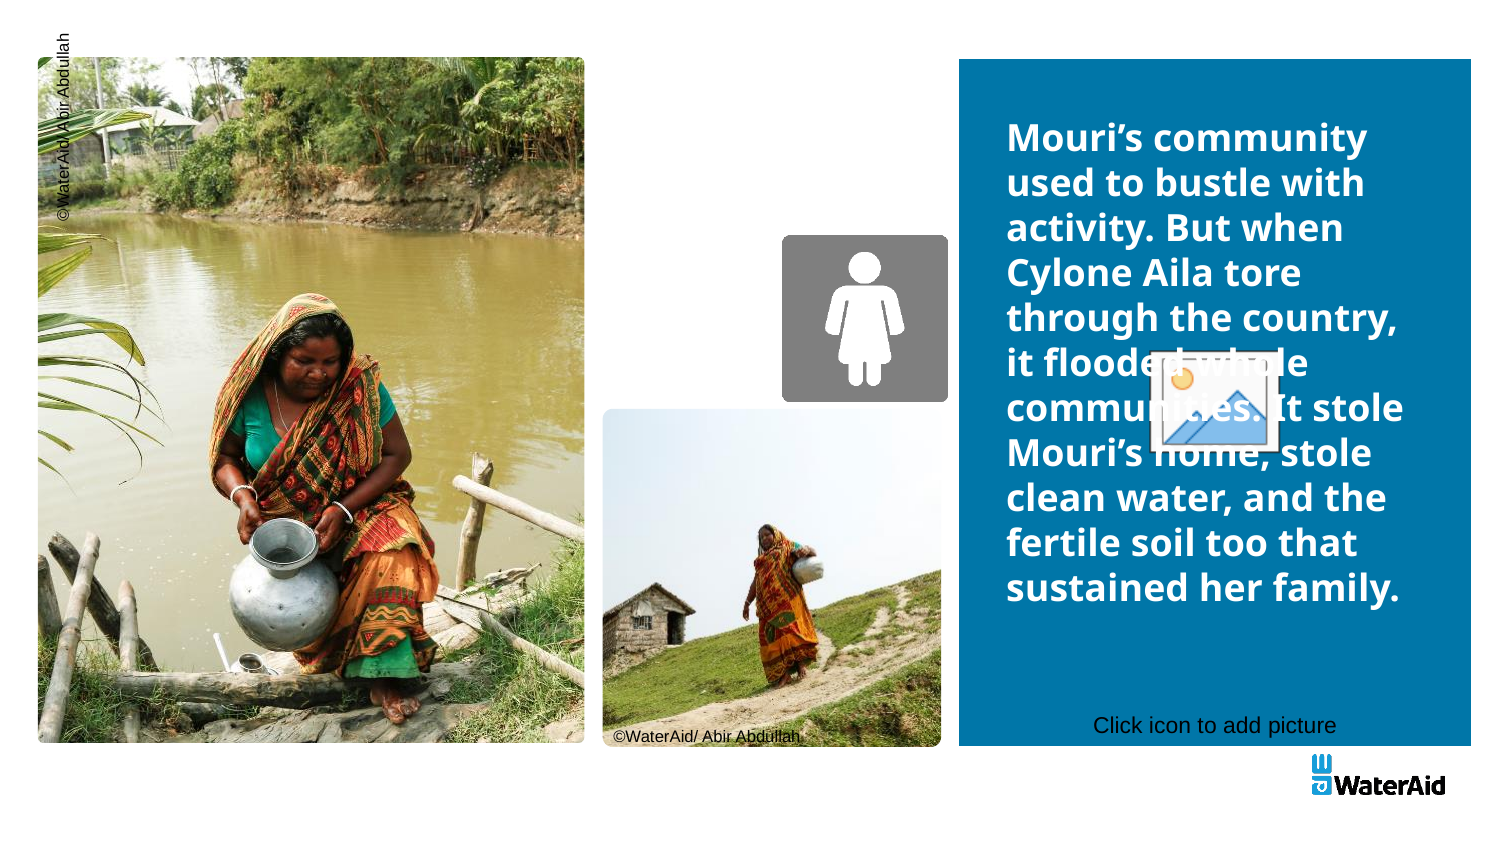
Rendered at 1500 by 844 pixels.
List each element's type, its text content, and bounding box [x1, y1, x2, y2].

picture [1213, 311, 1230, 331]
picture [1343, 532, 1356, 556]
picture [1193, 221, 1211, 241]
picture [1150, 491, 1167, 511]
picture [1274, 573, 1287, 600]
picture [1088, 401, 1118, 420]
picture [781, 235, 949, 402]
picture [1067, 221, 1072, 240]
picture [1374, 393, 1378, 420]
picture [1352, 446, 1370, 466]
picture [1158, 168, 1176, 196]
picture [1027, 401, 1046, 421]
picture [1226, 581, 1243, 601]
picture [1069, 577, 1083, 601]
picture [1009, 176, 1027, 196]
picture [1189, 303, 1207, 330]
picture [1089, 266, 1107, 285]
picture [1279, 532, 1292, 556]
picture [1293, 483, 1311, 511]
picture [602, 408, 942, 748]
picture [1350, 401, 1368, 421]
picture [1247, 536, 1266, 556]
picture [1077, 221, 1096, 240]
picture [1313, 581, 1343, 600]
picture [1144, 260, 1167, 285]
picture [1216, 217, 1229, 241]
picture [1106, 172, 1120, 196]
picture [1312, 754, 1445, 795]
picture [1354, 311, 1366, 330]
picture [1322, 131, 1326, 150]
picture [1367, 491, 1385, 511]
picture [1110, 217, 1123, 241]
picture [1007, 307, 1021, 331]
picture [1326, 172, 1339, 196]
picture [1242, 266, 1261, 286]
picture [1127, 446, 1141, 466]
picture [1342, 438, 1346, 465]
picture [1008, 401, 1023, 421]
picture [1008, 581, 1022, 601]
picture [1317, 176, 1321, 195]
picture [1119, 125, 1124, 133]
picture [1168, 573, 1186, 601]
picture [1061, 532, 1074, 556]
picture [1028, 483, 1033, 510]
picture [1225, 507, 1230, 515]
picture [1044, 131, 1062, 151]
picture [1264, 311, 1282, 331]
picture [1028, 581, 1046, 601]
picture [1074, 168, 1092, 196]
picture [1241, 168, 1245, 195]
picture [1117, 491, 1147, 510]
picture [1050, 311, 1062, 330]
picture [1152, 536, 1170, 556]
picture [1119, 440, 1124, 448]
picture [1061, 491, 1078, 511]
picture [1171, 307, 1184, 331]
picture [37, 56, 585, 744]
picture [1212, 491, 1225, 510]
picture [1091, 528, 1095, 555]
picture [1325, 487, 1338, 511]
picture [1046, 536, 1058, 555]
picture [1371, 581, 1390, 609]
picture [1389, 327, 1394, 335]
picture [1172, 266, 1176, 285]
picture [1175, 131, 1193, 151]
picture [1335, 307, 1349, 331]
picture [1189, 491, 1207, 511]
picture [1251, 176, 1269, 196]
picture [1194, 266, 1211, 286]
picture [1008, 221, 1025, 241]
picture [1138, 303, 1156, 330]
picture [1072, 356, 1090, 376]
picture [1133, 536, 1147, 556]
picture [1199, 131, 1229, 150]
picture [1245, 491, 1262, 511]
picture [1092, 131, 1105, 150]
picture [1127, 131, 1141, 151]
picture [1146, 581, 1163, 601]
picture [1267, 266, 1279, 285]
picture [1052, 581, 1066, 601]
picture [1010, 125, 1037, 150]
picture [1055, 258, 1059, 285]
text_box ©WaterAid/ Abir Abdullah [38, 18, 81, 55]
picture [1176, 536, 1180, 555]
picture [1202, 573, 1220, 600]
picture [1009, 356, 1014, 375]
picture [1122, 581, 1140, 600]
picture [1347, 131, 1366, 159]
picture [1101, 536, 1119, 556]
picture [1207, 532, 1220, 556]
picture [1282, 176, 1312, 195]
picture [1044, 446, 1062, 466]
picture [1172, 487, 1185, 511]
picture [1125, 401, 1143, 421]
picture [1205, 176, 1219, 196]
picture [1068, 446, 1086, 466]
picture [1079, 536, 1084, 555]
picture [1282, 266, 1299, 286]
picture [1031, 221, 1046, 241]
picture [1092, 446, 1105, 465]
picture [1007, 528, 1021, 555]
picture [1300, 221, 1317, 241]
picture [1249, 581, 1261, 600]
picture [1142, 348, 1285, 466]
picture [1065, 311, 1084, 331]
picture [1343, 483, 1361, 510]
picture [1085, 491, 1103, 510]
picture [1110, 581, 1115, 600]
picture [1126, 221, 1145, 249]
picture [1068, 131, 1086, 151]
picture [1124, 176, 1142, 196]
picture [1344, 168, 1362, 195]
picture [1031, 266, 1050, 294]
picture [1113, 266, 1130, 286]
picture [1169, 215, 1187, 240]
picture [1323, 221, 1341, 240]
picture [1090, 311, 1107, 331]
picture [1181, 176, 1199, 196]
picture [1183, 258, 1188, 285]
picture [1297, 131, 1315, 150]
picture [1039, 491, 1056, 511]
picture [1289, 356, 1306, 376]
picture [1052, 401, 1082, 420]
picture [1010, 440, 1037, 465]
picture [1019, 352, 1032, 376]
picture [1276, 213, 1294, 240]
picture [1224, 536, 1243, 556]
picture [1052, 176, 1069, 196]
picture [1065, 266, 1083, 286]
picture [1061, 348, 1066, 375]
picture [1009, 259, 1027, 286]
picture [1109, 446, 1114, 465]
picture [1361, 573, 1366, 600]
picture [1223, 172, 1236, 196]
picture [1318, 446, 1336, 466]
picture [1188, 528, 1192, 555]
picture [1289, 581, 1306, 601]
picture [1095, 356, 1113, 376]
picture [1300, 442, 1314, 466]
picture [1262, 462, 1267, 470]
picture [1331, 127, 1344, 151]
picture [1045, 348, 1058, 375]
picture [1321, 536, 1338, 556]
picture [1100, 221, 1105, 240]
picture [1369, 311, 1387, 339]
picture [1315, 401, 1329, 421]
picture [1332, 397, 1346, 421]
picture [1026, 303, 1044, 330]
picture [1288, 397, 1301, 421]
picture [1288, 311, 1306, 331]
picture [1272, 131, 1290, 151]
picture [1297, 528, 1315, 555]
picture [1313, 311, 1331, 330]
picture [1155, 131, 1170, 151]
picture [1008, 491, 1023, 511]
picture [1225, 262, 1238, 286]
picture [1384, 401, 1402, 421]
picture [1087, 581, 1104, 601]
picture [1049, 217, 1062, 241]
picture [1118, 348, 1136, 376]
picture [1283, 446, 1297, 466]
picture [1236, 131, 1266, 150]
picture [1269, 491, 1287, 510]
picture [1033, 176, 1047, 196]
picture [1350, 581, 1354, 600]
picture [1242, 221, 1271, 240]
picture [1023, 536, 1040, 556]
picture [1113, 311, 1131, 339]
picture [1109, 131, 1114, 150]
picture [1244, 311, 1259, 331]
